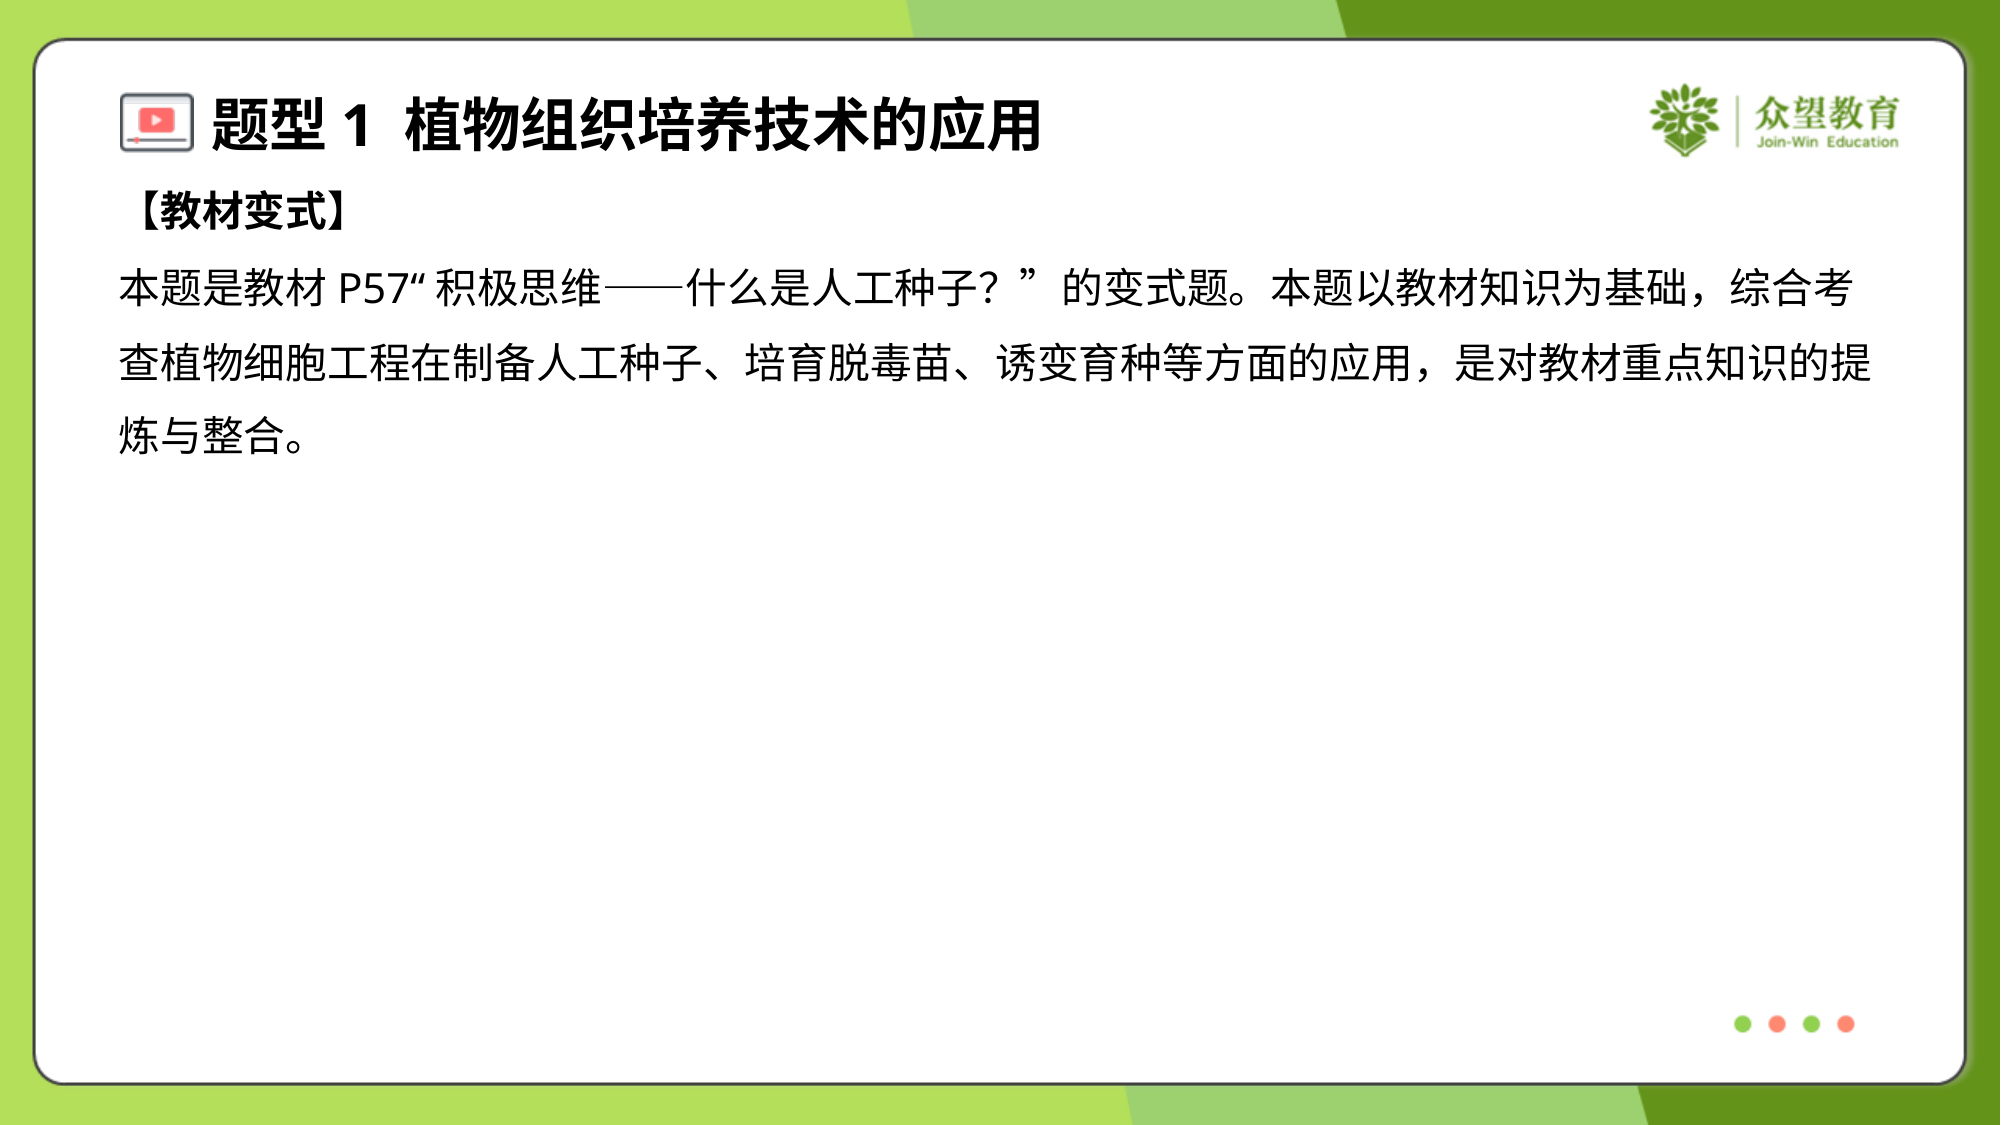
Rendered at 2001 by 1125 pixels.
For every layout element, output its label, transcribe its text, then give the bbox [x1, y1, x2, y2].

picture [0, 0, 2000, 1125]
text_box 【教材变式】 本题是教材P57“积极思维——什么是人工种子？”的变式题。本题以教材知识为基础，综合考 查植物细胞工程在制备人工种子、培育脱毒苗、诱变育种等方面的应用，是对教材重点知识的提 炼与整合。 [118, 159, 1883, 452]
